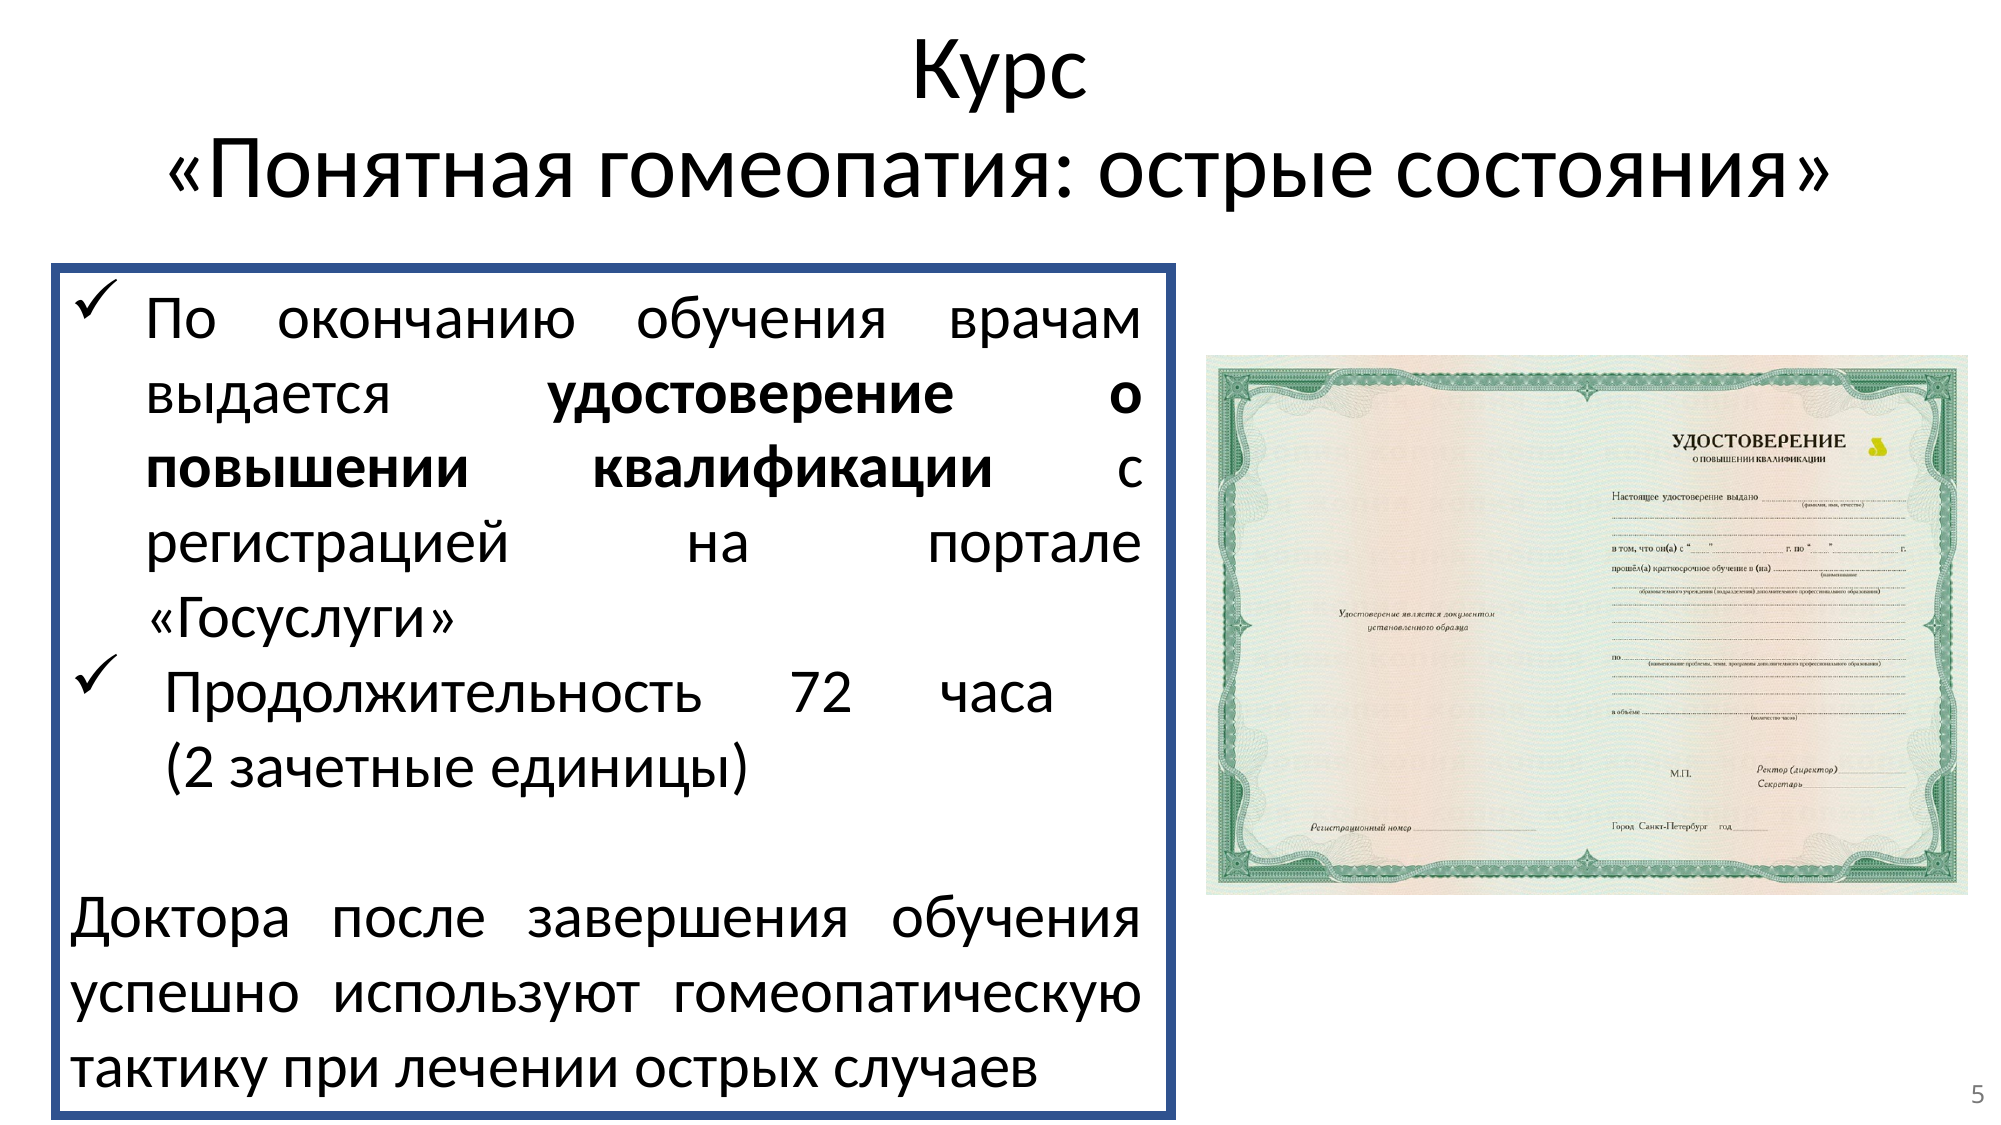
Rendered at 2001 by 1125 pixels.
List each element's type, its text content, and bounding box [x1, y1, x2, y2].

text_box По окончанию обучения врачам выдается удостоверение о повышении квалификации с регистрацией на портале «Госуслуги» Продолжительность 72 часа (2 зачетные единицы) Доктора после завершения обучения успешно используют гомеопатическую тактику при лечении острых случаев [55, 268, 1172, 1116]
title Курс «Понятная гомеопатия: острые состояния» [137, 9, 1863, 227]
slide_number 5 [1550, 1065, 2000, 1125]
picture [1206, 355, 1969, 896]
